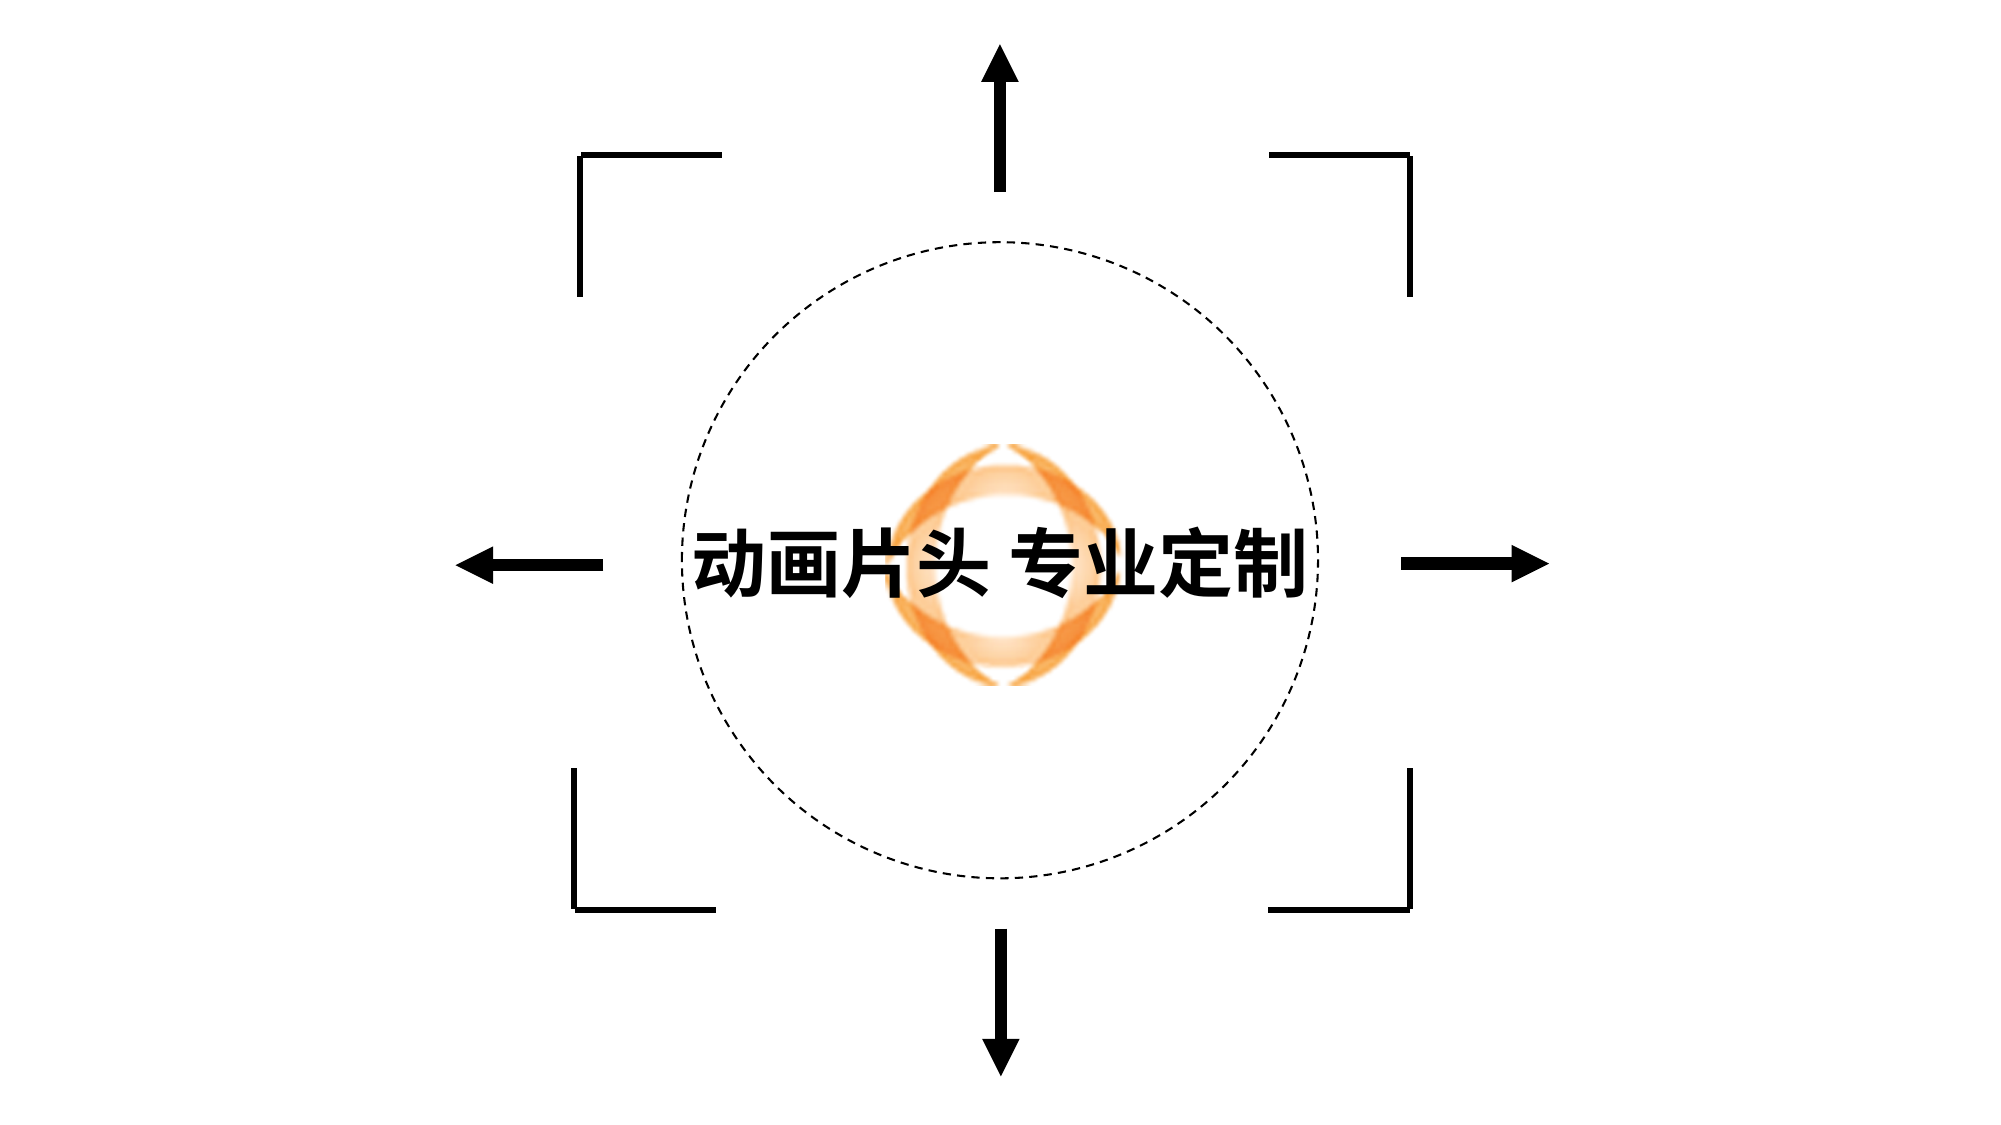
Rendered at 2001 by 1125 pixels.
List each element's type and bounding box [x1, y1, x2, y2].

text_box [574, 155, 1411, 910]
